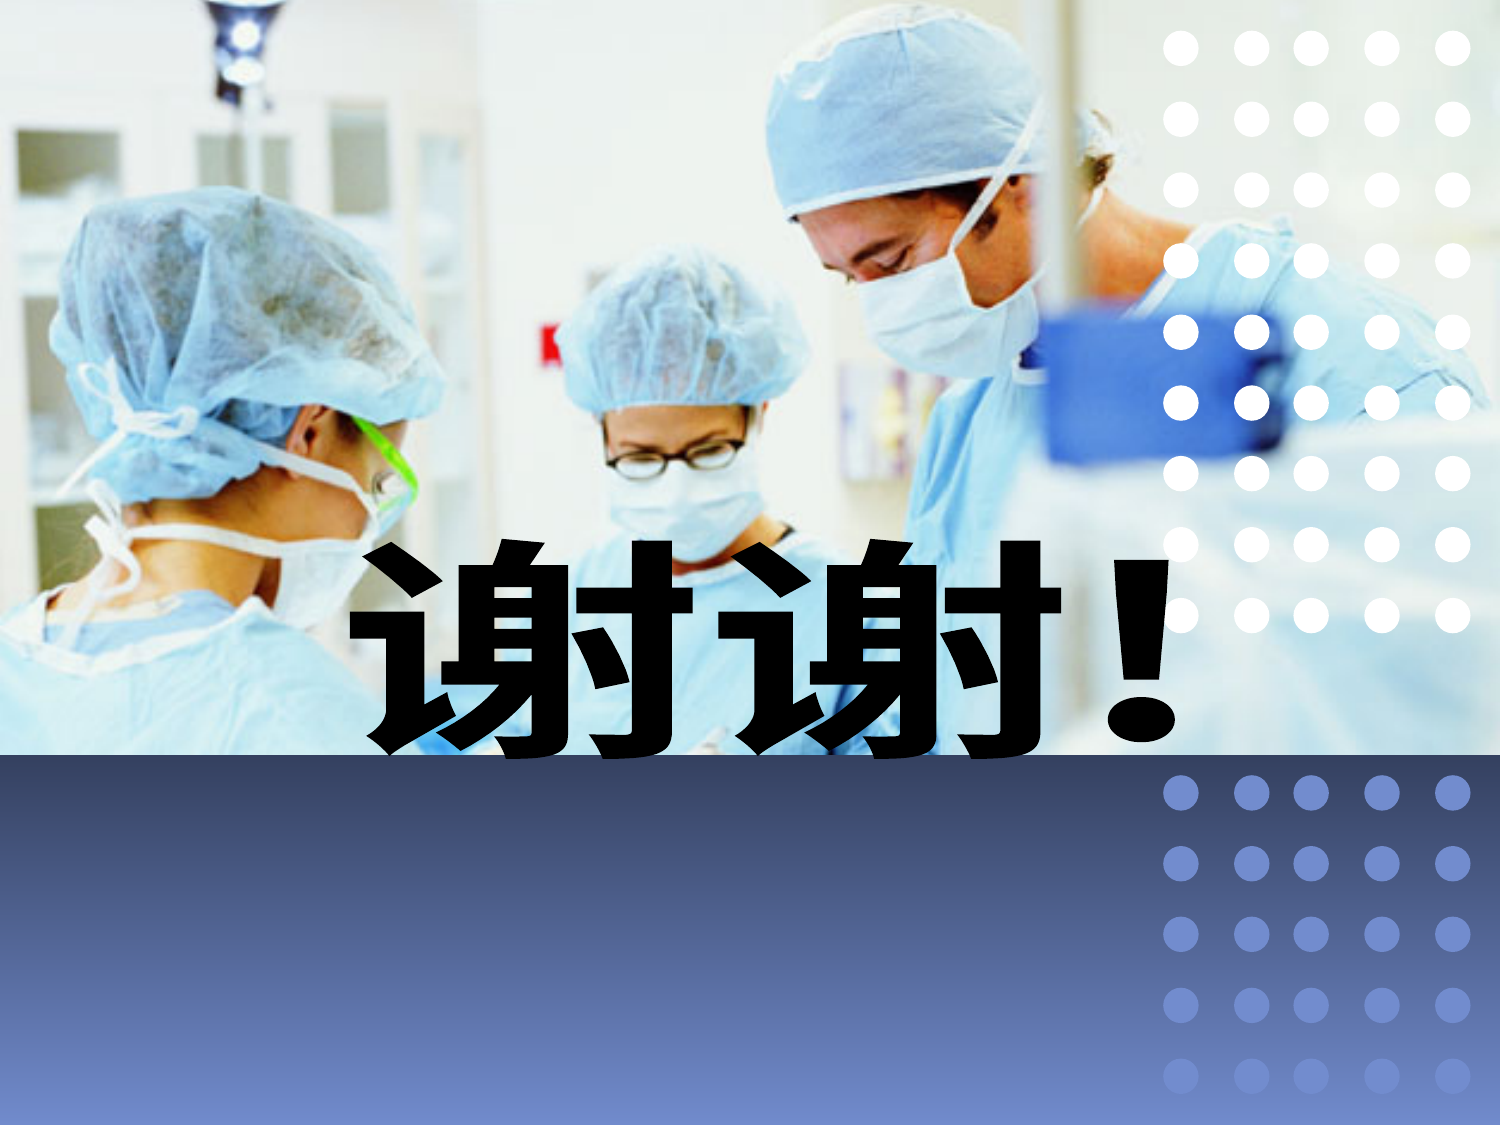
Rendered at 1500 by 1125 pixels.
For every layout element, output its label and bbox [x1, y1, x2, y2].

picture [0, 0, 1500, 756]
